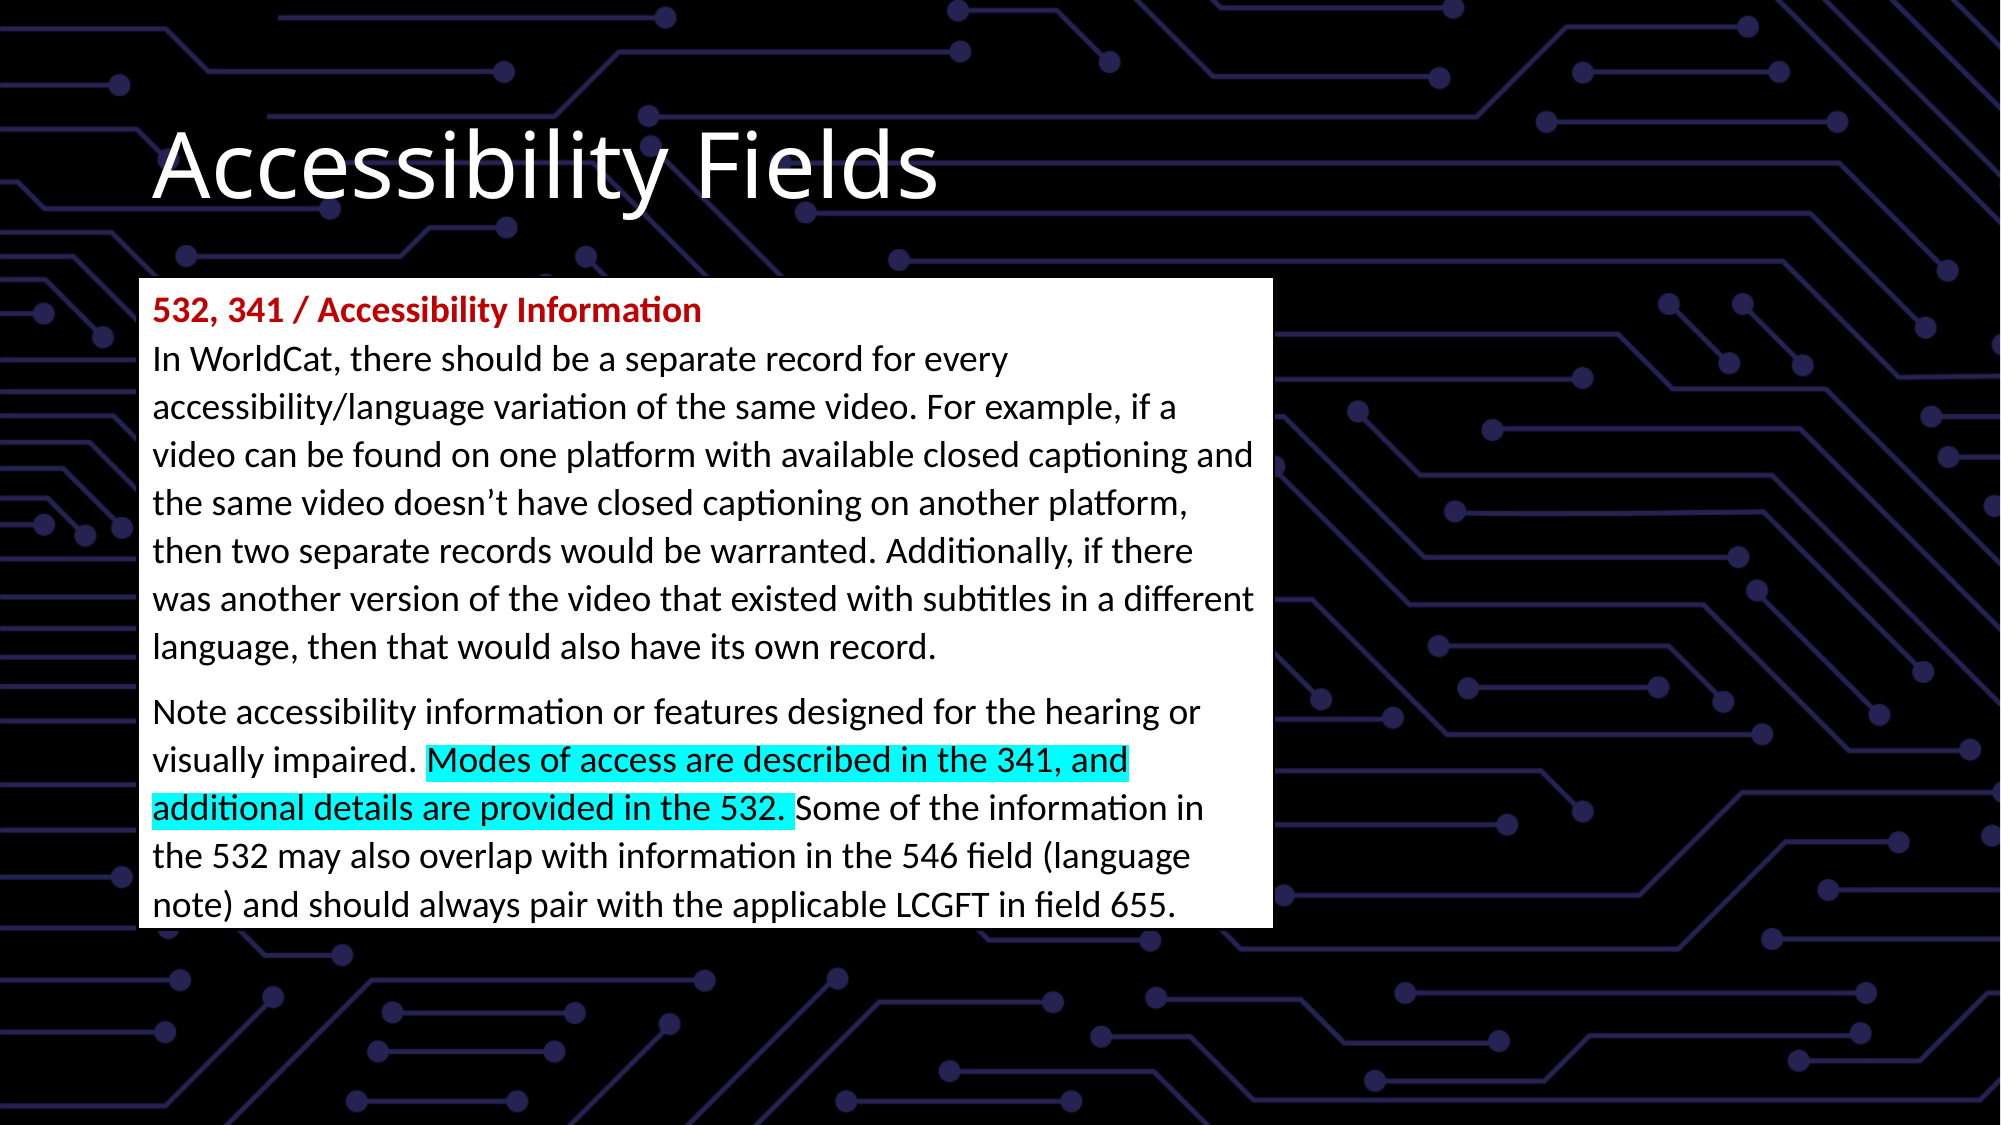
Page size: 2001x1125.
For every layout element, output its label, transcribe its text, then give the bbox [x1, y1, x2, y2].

title Accessibility Fields [137, 59, 1863, 278]
picture [0, 0, 2001, 1125]
text_box 532, 341 / Accessibility Information In WorldCat, there should be a separate record for every accessibility/language variation of the same video. For example, if a video can be found on one platform with available closed captioning and the same video doesn’t have closed captioning on another platform, then two separate records would be warranted. Additionally, if there was another version of the video that existed with subtitles in a different language, then that would also have its own record. Note accessibility information or features designed for the hearing or visually impaired. Modes of access are described in the 341, and additional details are provided in the 532. Some of the information in the 532 may also overlap with information in the 546 field (language note) and should always pair with the applicable LCGFT in field 655. [136, 276, 1275, 931]
